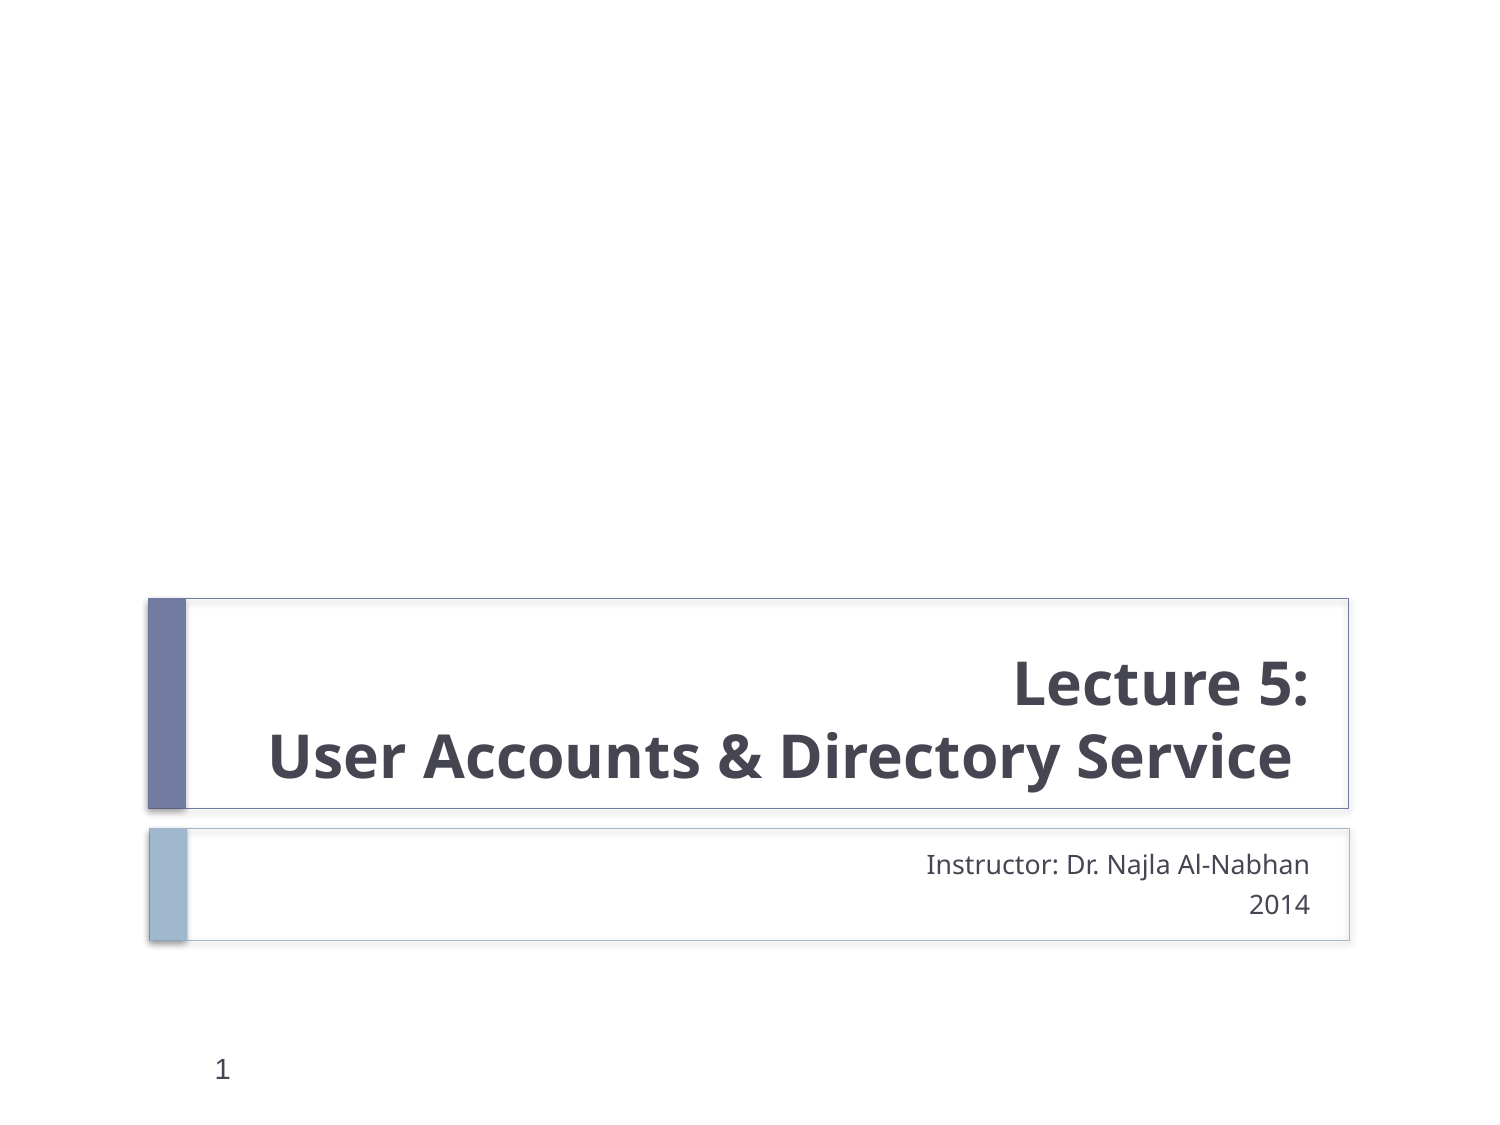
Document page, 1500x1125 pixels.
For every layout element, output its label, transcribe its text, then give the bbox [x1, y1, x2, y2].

subtitle Instructor: Dr. Najla Al-Nabhan 2014 [200, 840, 1325, 929]
title Lecture 5: User Accounts & Directory Service [200, 637, 1325, 800]
slide_number 1 [199, 1042, 400, 1103]
